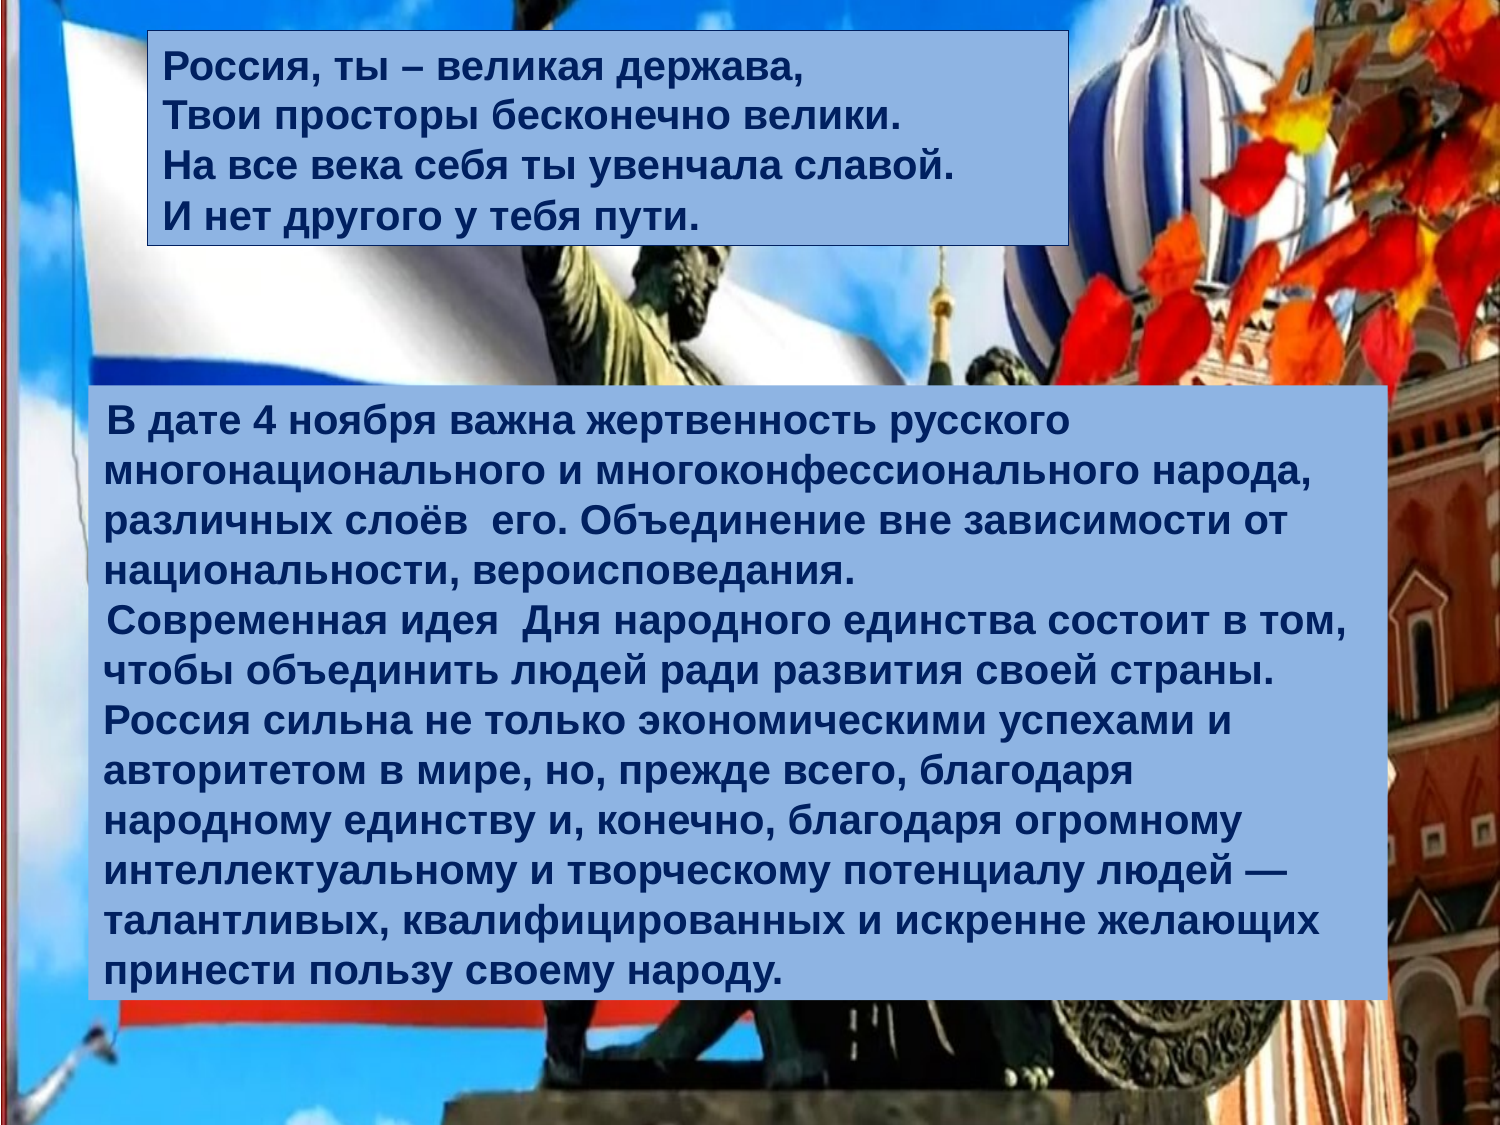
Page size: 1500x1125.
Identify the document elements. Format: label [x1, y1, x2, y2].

list [0, 0, 1500, 1125]
